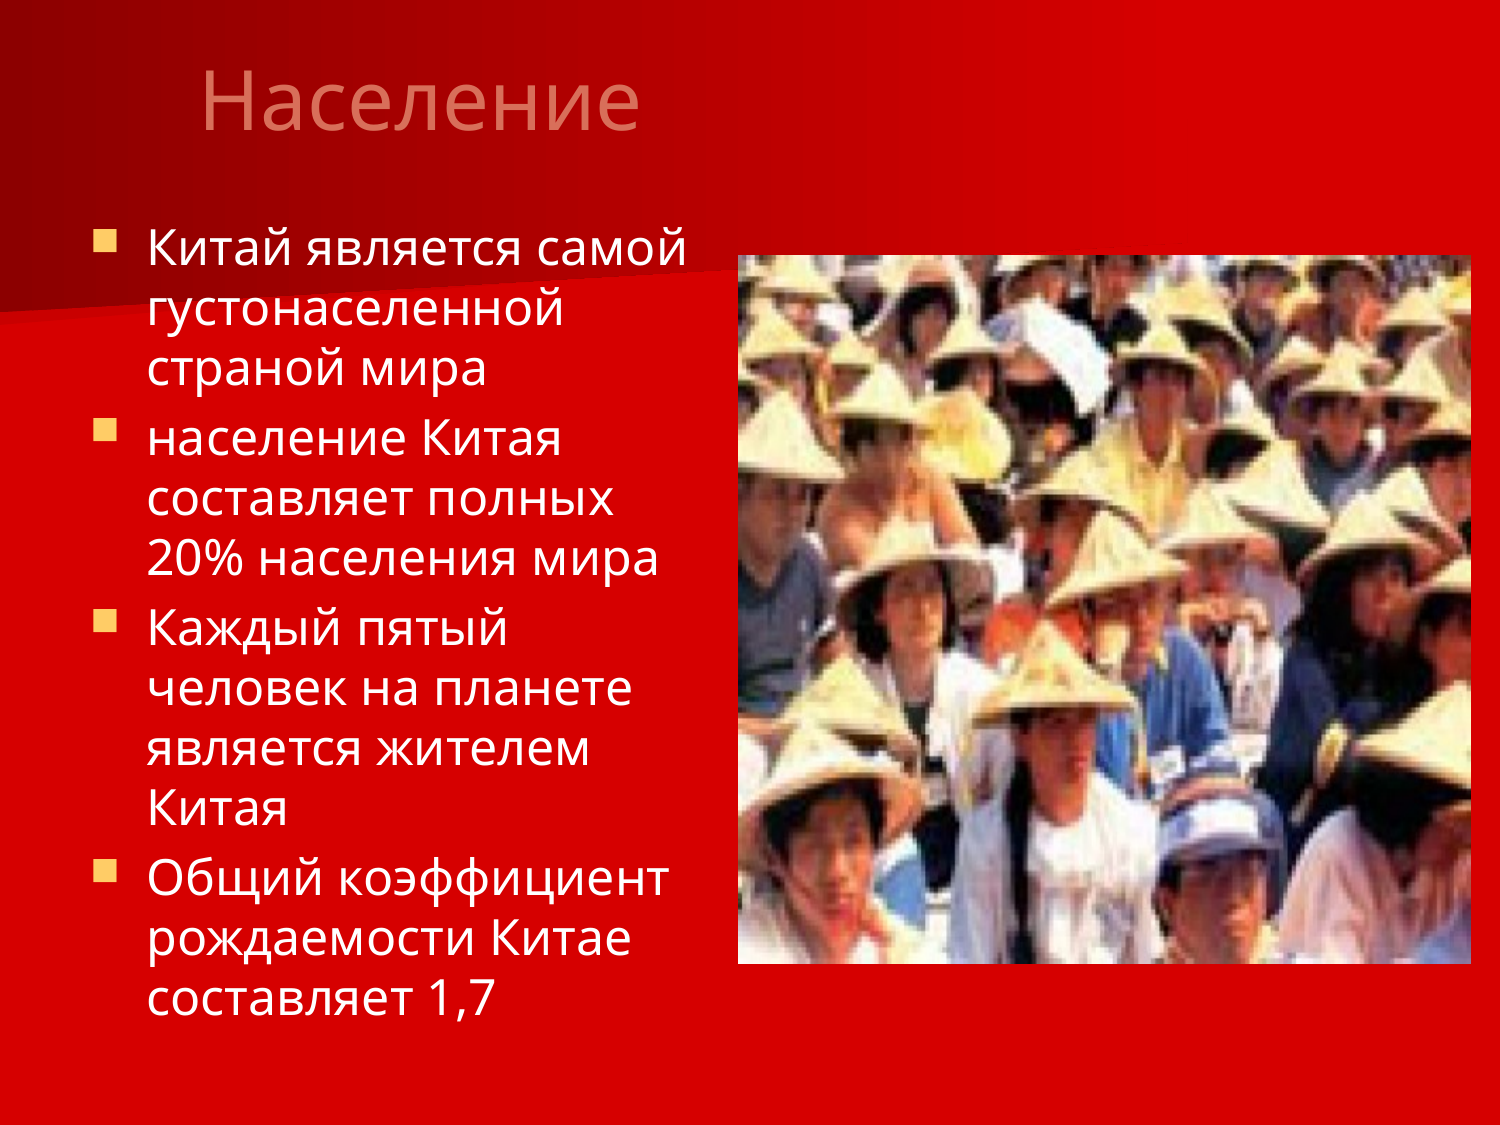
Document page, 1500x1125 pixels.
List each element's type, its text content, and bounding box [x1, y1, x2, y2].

title Население [74, 44, 1426, 150]
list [737, 255, 1471, 965]
list Китай является самой густонаселенной страной мира население Китая составляет полных 20% населения мира Каждый пятый человек на планете является жителем Китая Общий коэффициент рождаемости Китае составляет 1,7 [74, 207, 738, 1001]
